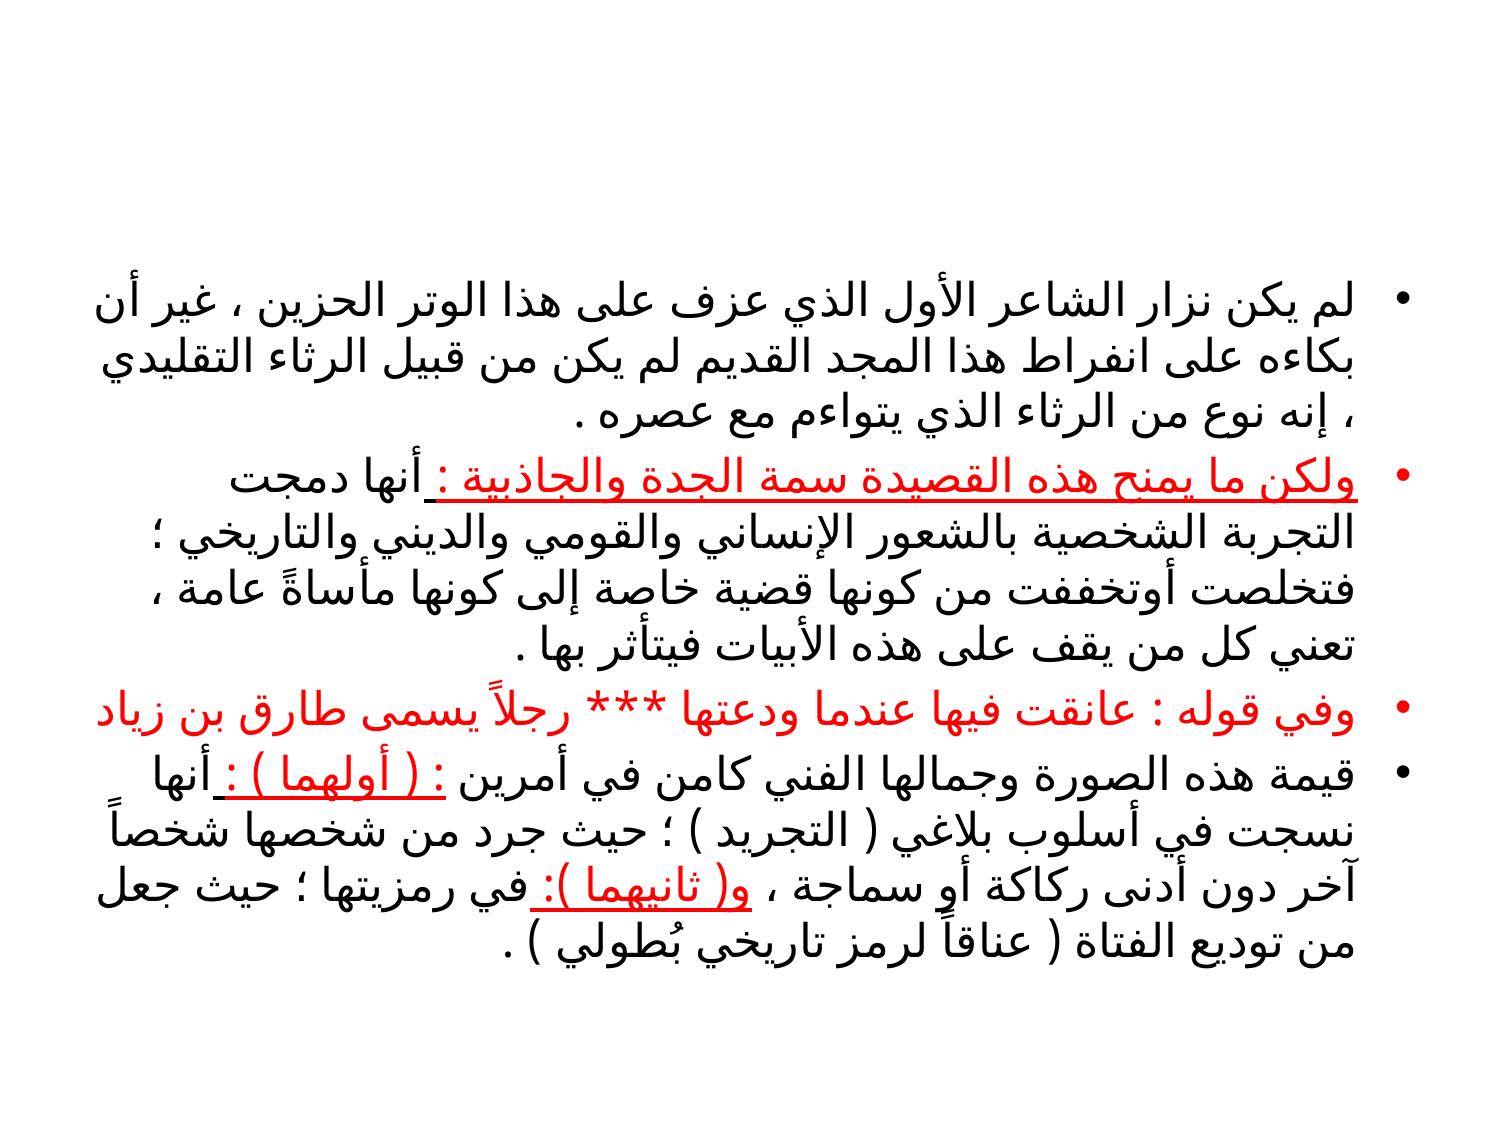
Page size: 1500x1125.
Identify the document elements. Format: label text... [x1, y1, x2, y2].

list لم يكن نزار الشاعر الأول الذي عزف على هذا الوتر الحزين ، غير أن بكاءه على انفراط هذا المجد القديم لم يكن من قبيل الرثاء التقليدي ، إنه نوع من الرثاء الذي يتواءم مع عصره . ولكن ما يمنح هذه القصيدة سمة الجدة والجاذبية : أنها دمجت التجربة الشخصية بالشعور الإنساني والقومي والديني والتاريخي ؛ فتخلصت أوتخففت من كونها قضية خاصة إلى كونها مأساةً عامة ، تعني كل من يقف على هذه الأبيات فيتأثر بها . وفي قوله : عانقت فيها عندما ودعتها *** رجلاً يسمى طارق بن زياد قيمة هذه الصورة وجمالها الفني كامن في أمرين : ( أولهما ) : أنها نسجت في أسلوب بلاغي ( التجريد ) ؛ حيث جرد من شخصها شخصاً آخر دون أدنى ركاكة أو سماجة ، و( ثانيهما ): في رمزيتها ؛ حيث جعل من توديع الفتاة ( عناقاً لرمز تاريخي بُطولي ) . [75, 262, 1425, 1005]
